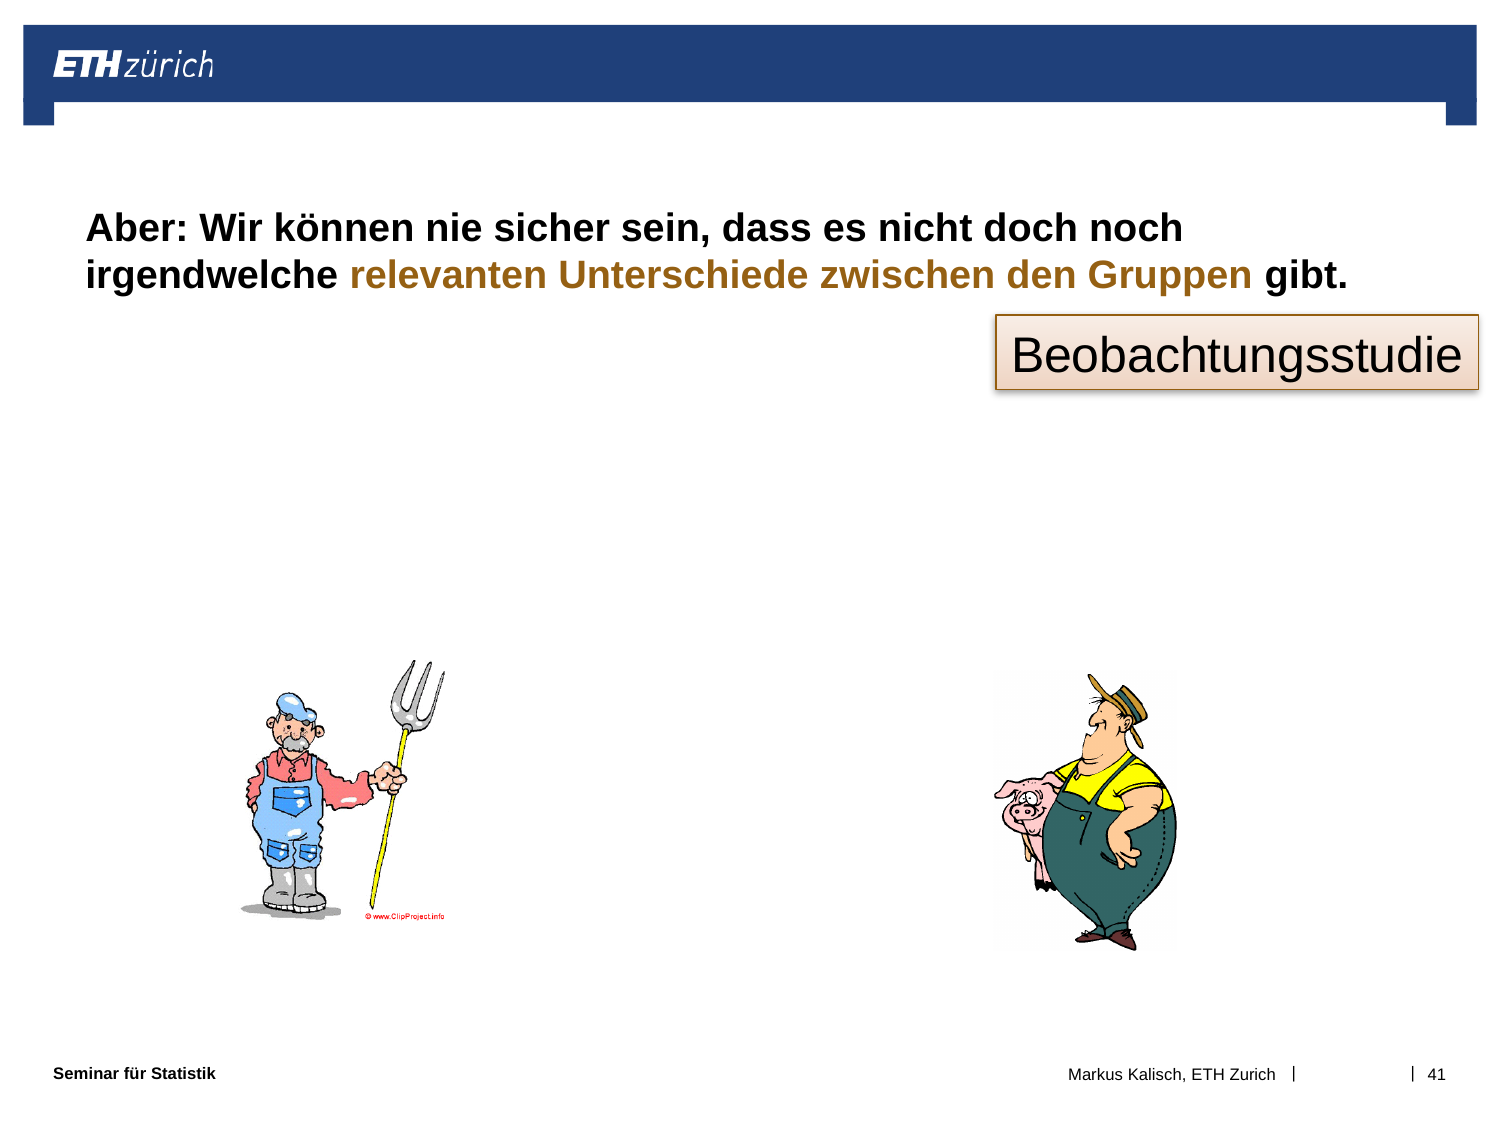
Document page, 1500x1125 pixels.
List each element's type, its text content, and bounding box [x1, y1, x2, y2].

footer Markus Kalisch, ETH Zurich [750, 1034, 1277, 1112]
title Aber: Wir können nie sicher sein, dass es nicht doch noch irgendwelche relevanten Unterschiede zwischen den Gruppen gibt. [62, 170, 1438, 297]
picture [187, 659, 449, 921]
text_box Beobachtungsstudie [995, 314, 1479, 390]
slide_number 41 [1415, 1034, 1459, 1112]
picture [992, 670, 1177, 951]
